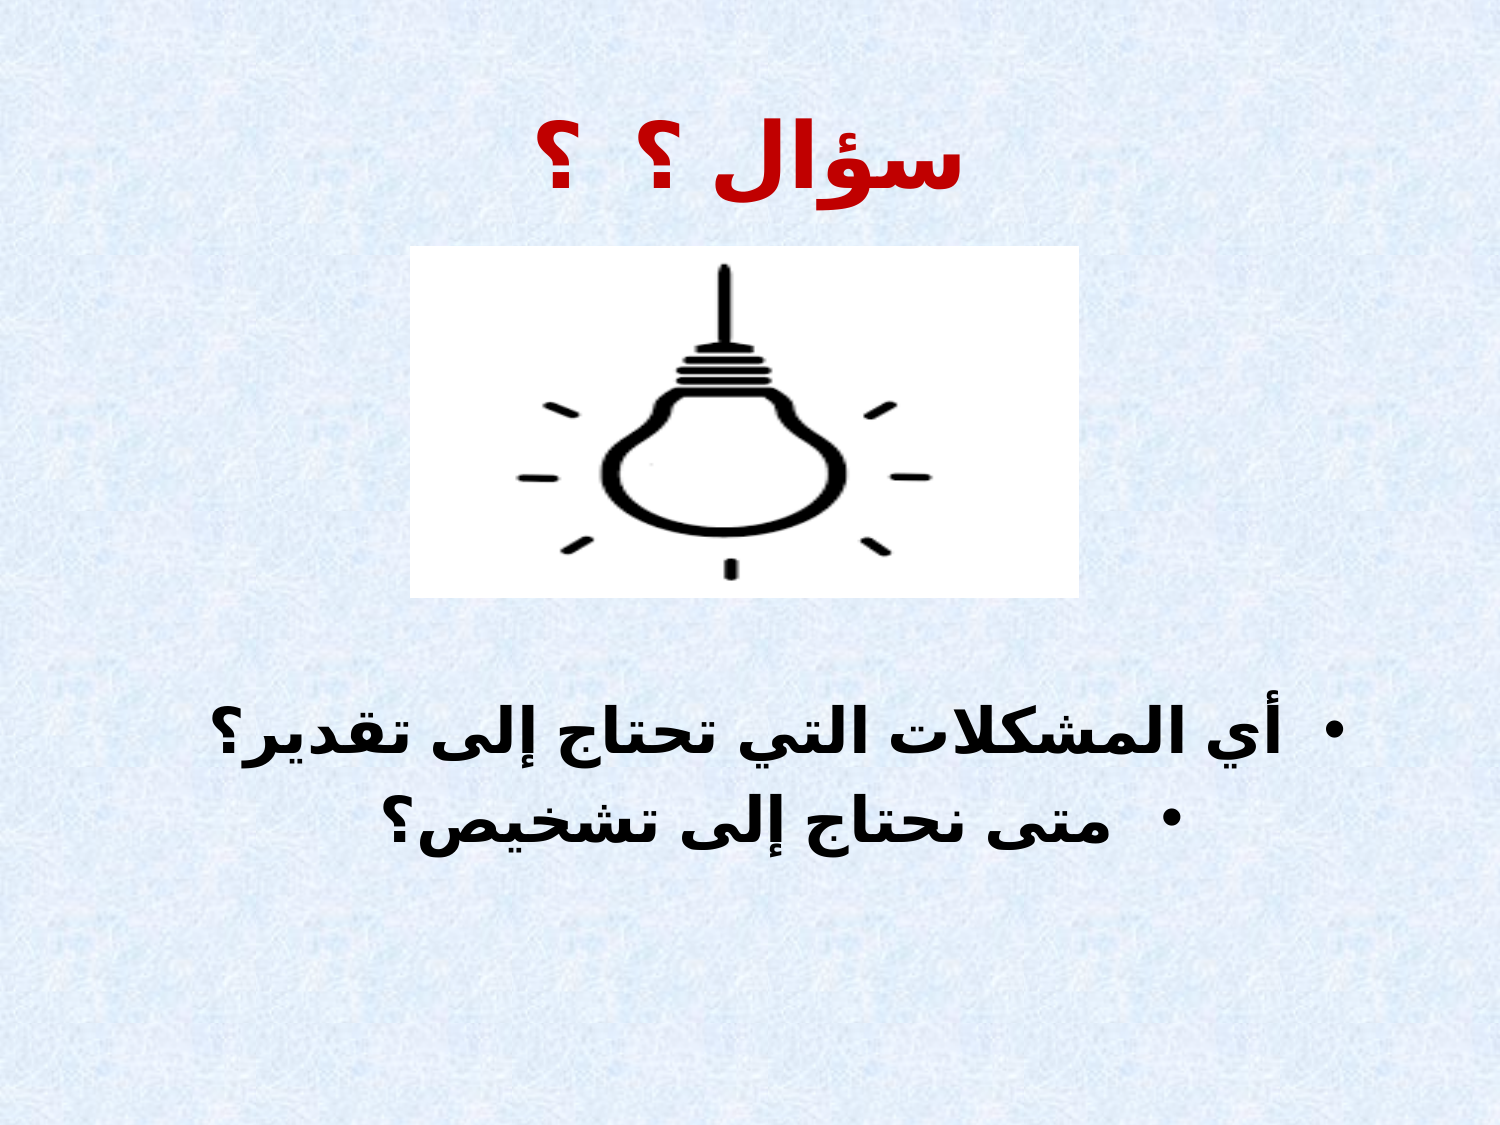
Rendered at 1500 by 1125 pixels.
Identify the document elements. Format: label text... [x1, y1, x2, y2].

picture [409, 245, 1079, 598]
title سؤال ؟ ؟ [75, 45, 1425, 258]
list أي المشكلات التي تحتاج إلى تقدير؟ متى نحتاج إلى تشخيص؟ [128, 328, 1418, 868]
